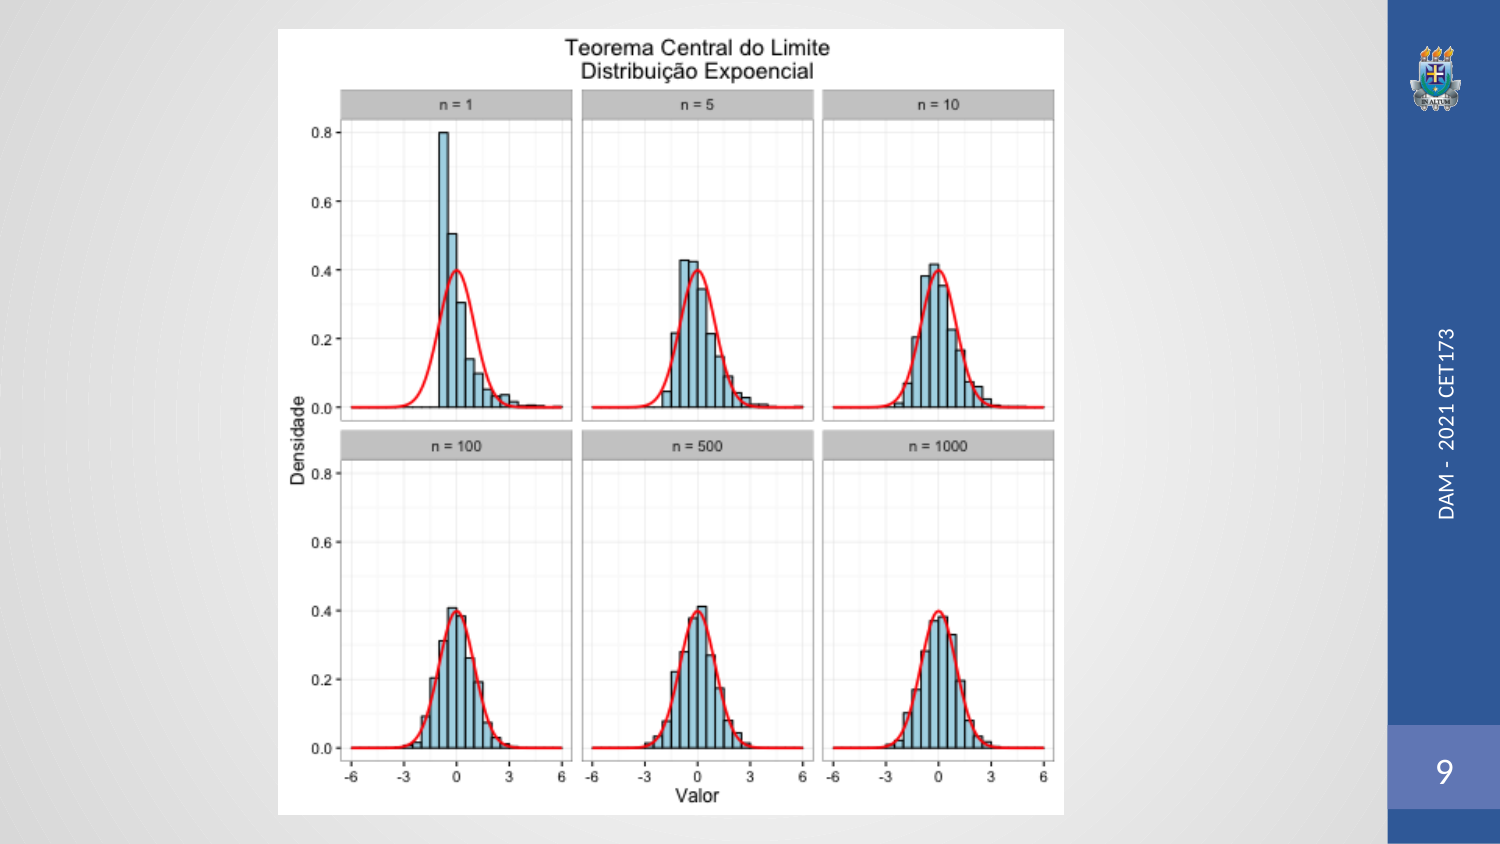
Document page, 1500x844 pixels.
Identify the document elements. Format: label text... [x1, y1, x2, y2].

picture [278, 28, 1064, 815]
text_box <número> [1399, 744, 1490, 794]
picture [1410, 46, 1461, 111]
